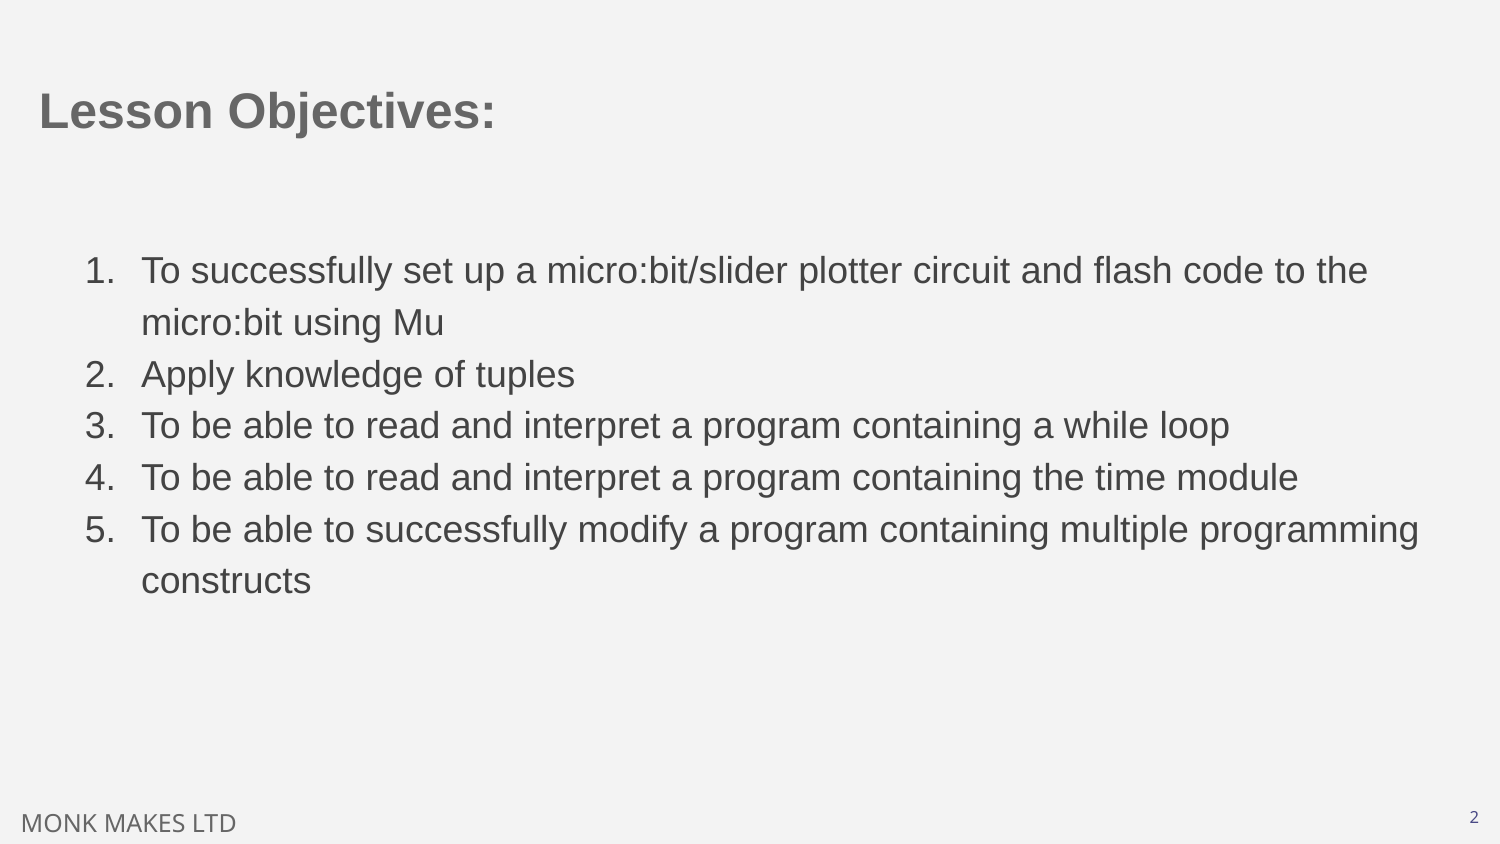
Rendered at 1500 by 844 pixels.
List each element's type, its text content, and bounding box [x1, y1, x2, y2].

list To successfully set up a micro:bit/slider plotter circuit and flash code to the micro:bit using Mu Apply knowledge of tuples To be able to read and interpret a program containing a while loop To be able to read and interpret a program containing the time module To be able to successfully modify a program containing multiple programming constructs [51, 224, 1449, 702]
title Lesson Objectives: [23, 51, 1422, 167]
slide_number ‹#› [1448, 792, 1500, 844]
